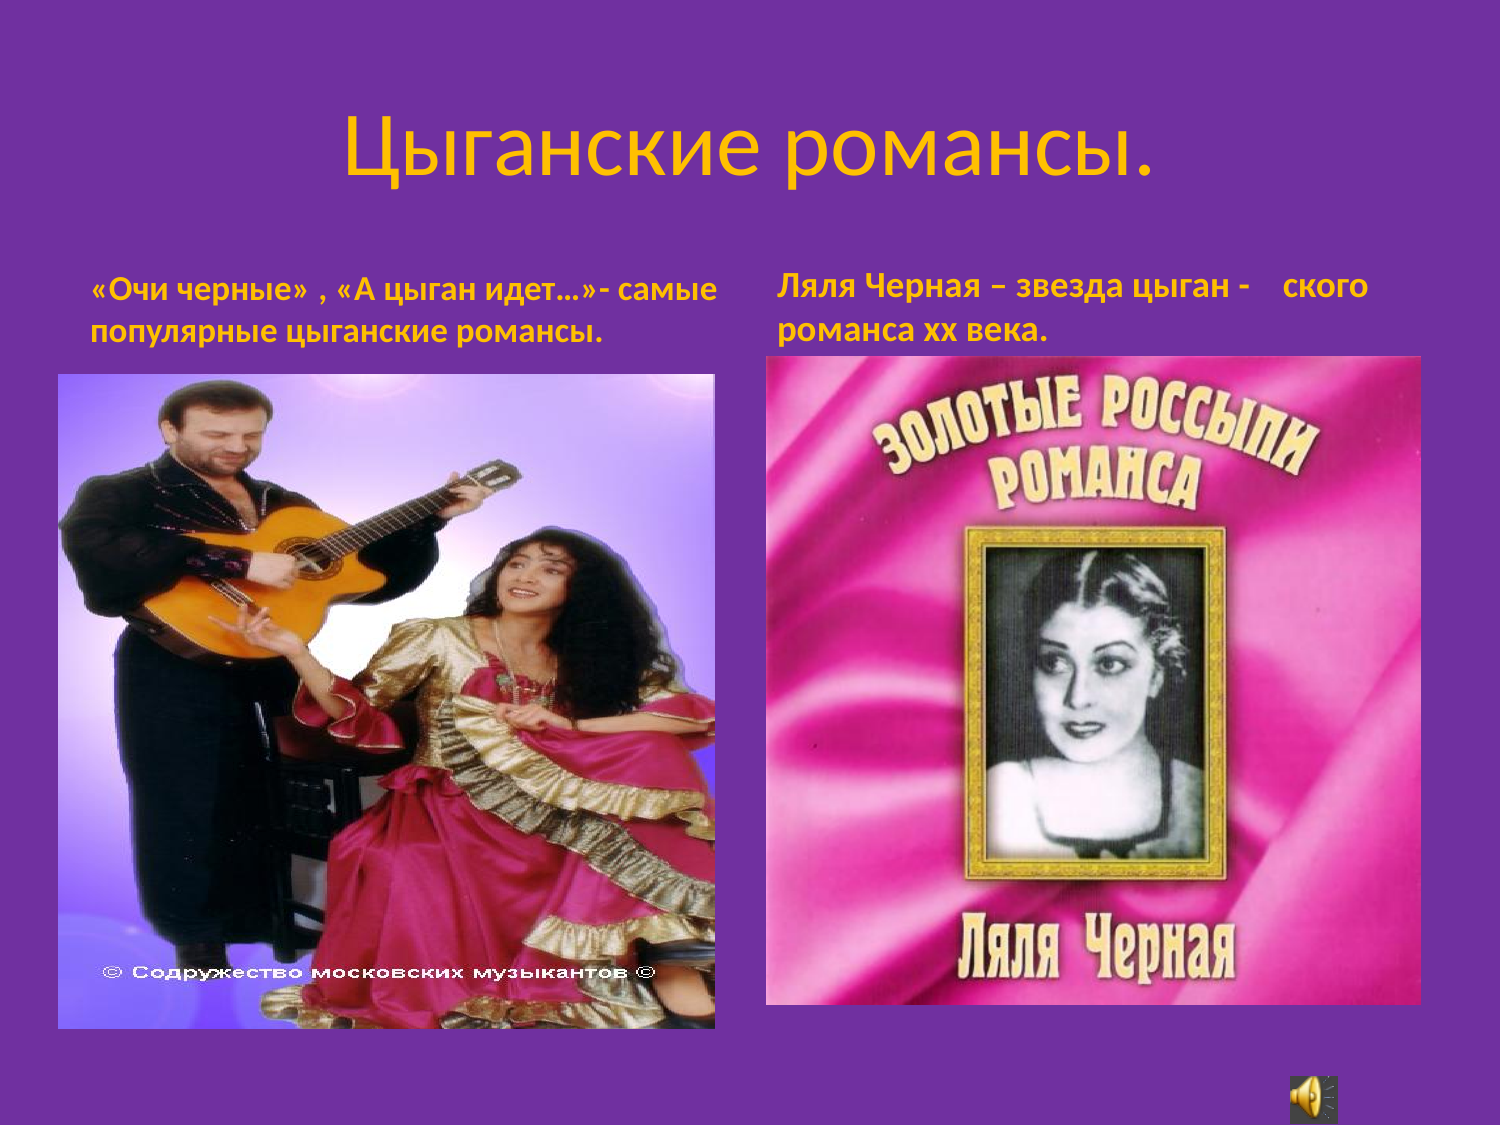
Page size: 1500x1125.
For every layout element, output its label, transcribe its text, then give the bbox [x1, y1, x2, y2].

picture [1288, 1074, 1340, 1125]
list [765, 356, 1422, 1006]
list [58, 374, 716, 1029]
title Цыганские романсы. [75, 45, 1425, 233]
list «Очи черные» , «А цыган идет…»- самые популярные цыганские романсы. [75, 251, 738, 357]
list Ляля Черная – звезда цыган - ского романса хх века. [761, 251, 1425, 357]
